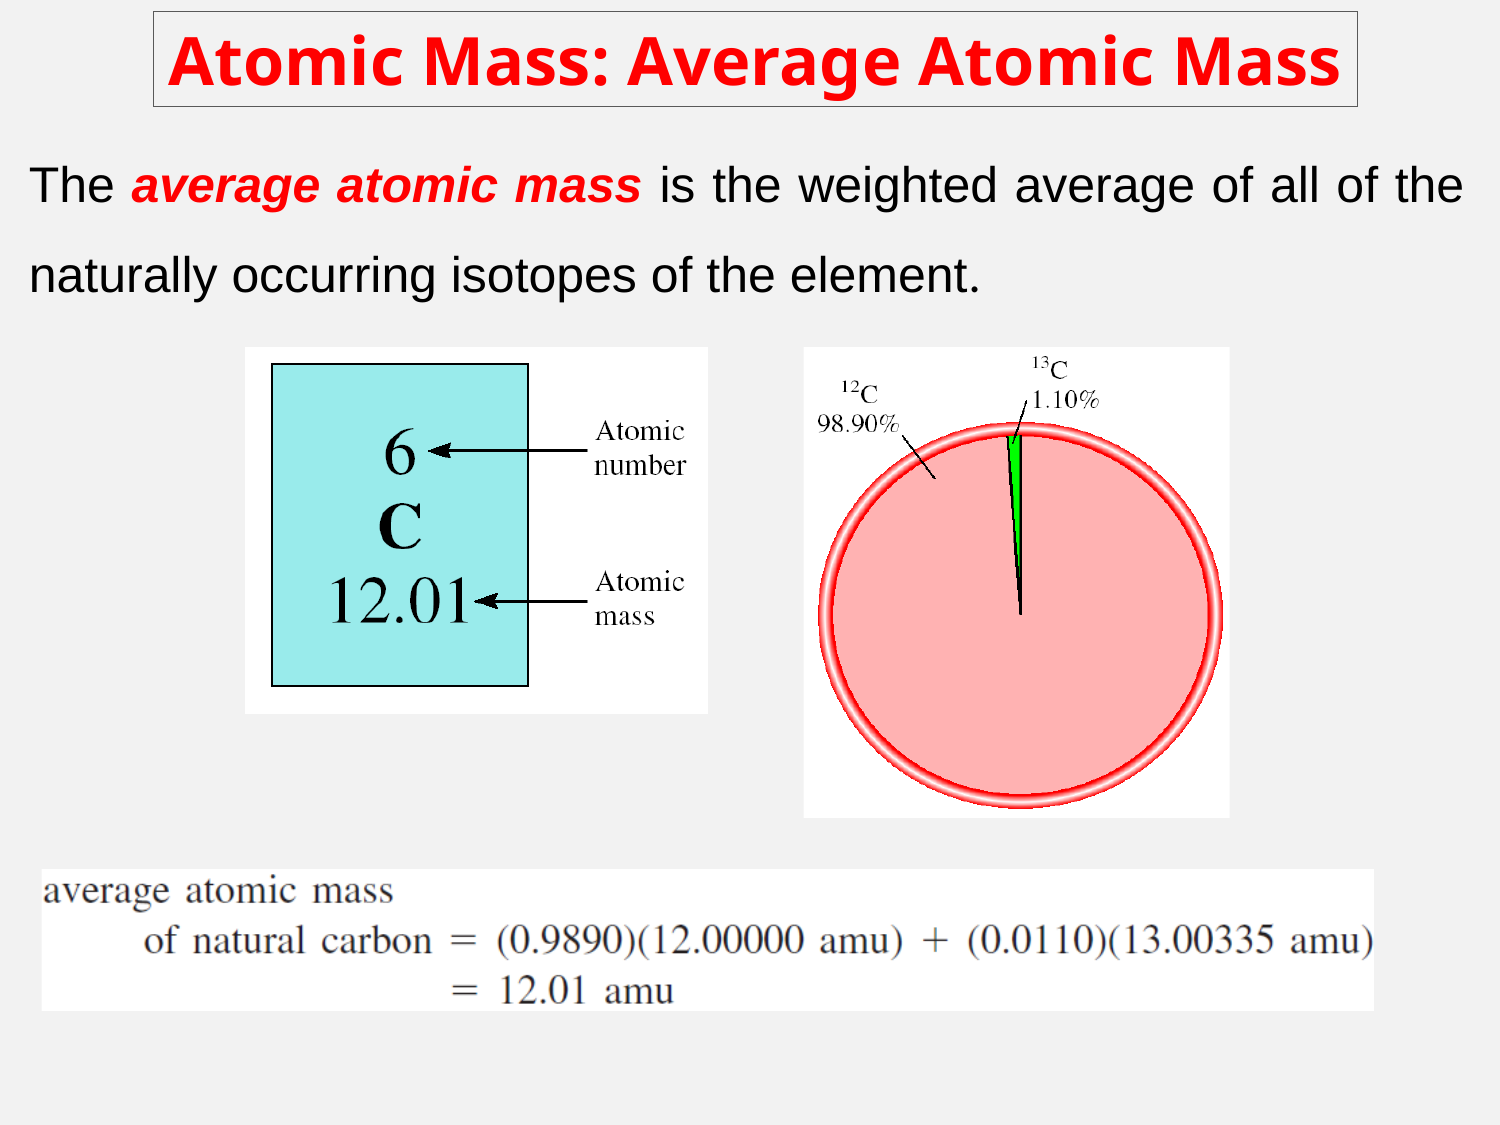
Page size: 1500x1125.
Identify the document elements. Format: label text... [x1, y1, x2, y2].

text_box The average atomic mass is the weighted average of all of the naturally occurring isotopes of the element. [14, 115, 1480, 310]
picture [41, 869, 1374, 1011]
text_box Atomic Mass: Average Atomic Mass [153, 11, 1358, 107]
picture [803, 347, 1230, 818]
picture [245, 347, 708, 714]
